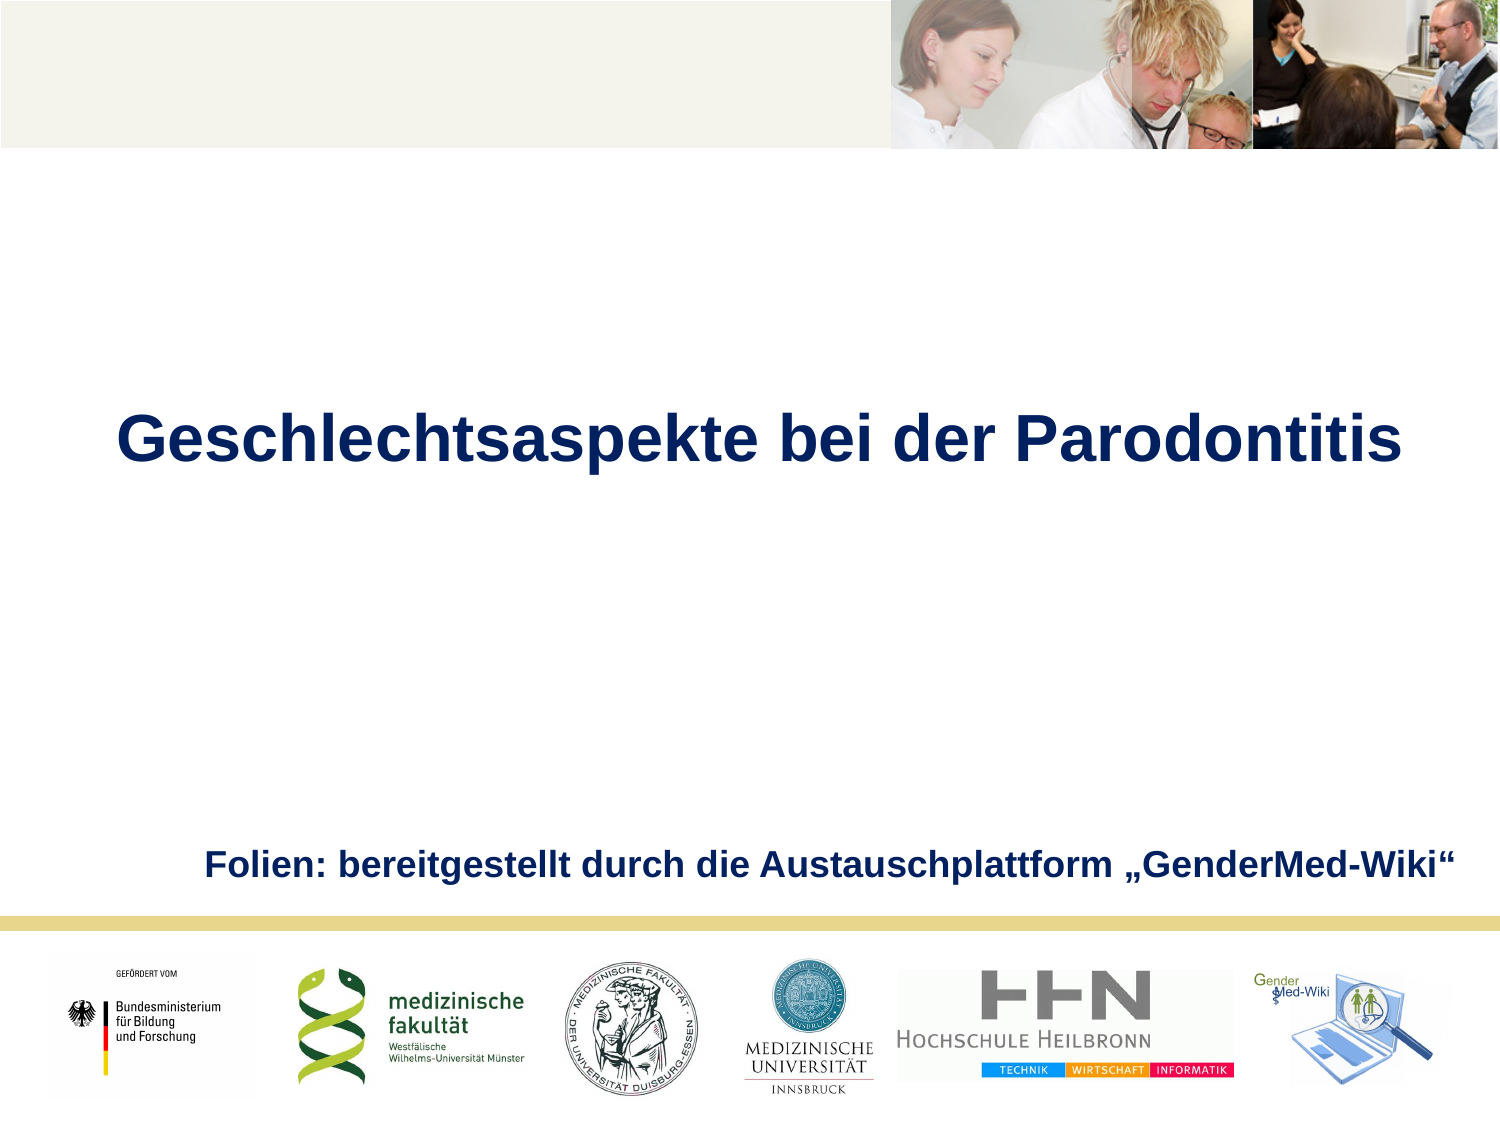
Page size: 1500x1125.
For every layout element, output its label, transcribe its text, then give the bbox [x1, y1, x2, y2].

picture [1246, 965, 1453, 1087]
picture [47, 952, 255, 1100]
picture [891, 0, 1500, 150]
text_box Folien: bereitgestellt durch die Austauschplattform „GenderMed-Wiki“ [30, 810, 1472, 893]
text_box Geschlechtsaspekte bei der Parodontitis [48, 272, 1473, 572]
picture [298, 952, 1234, 1100]
